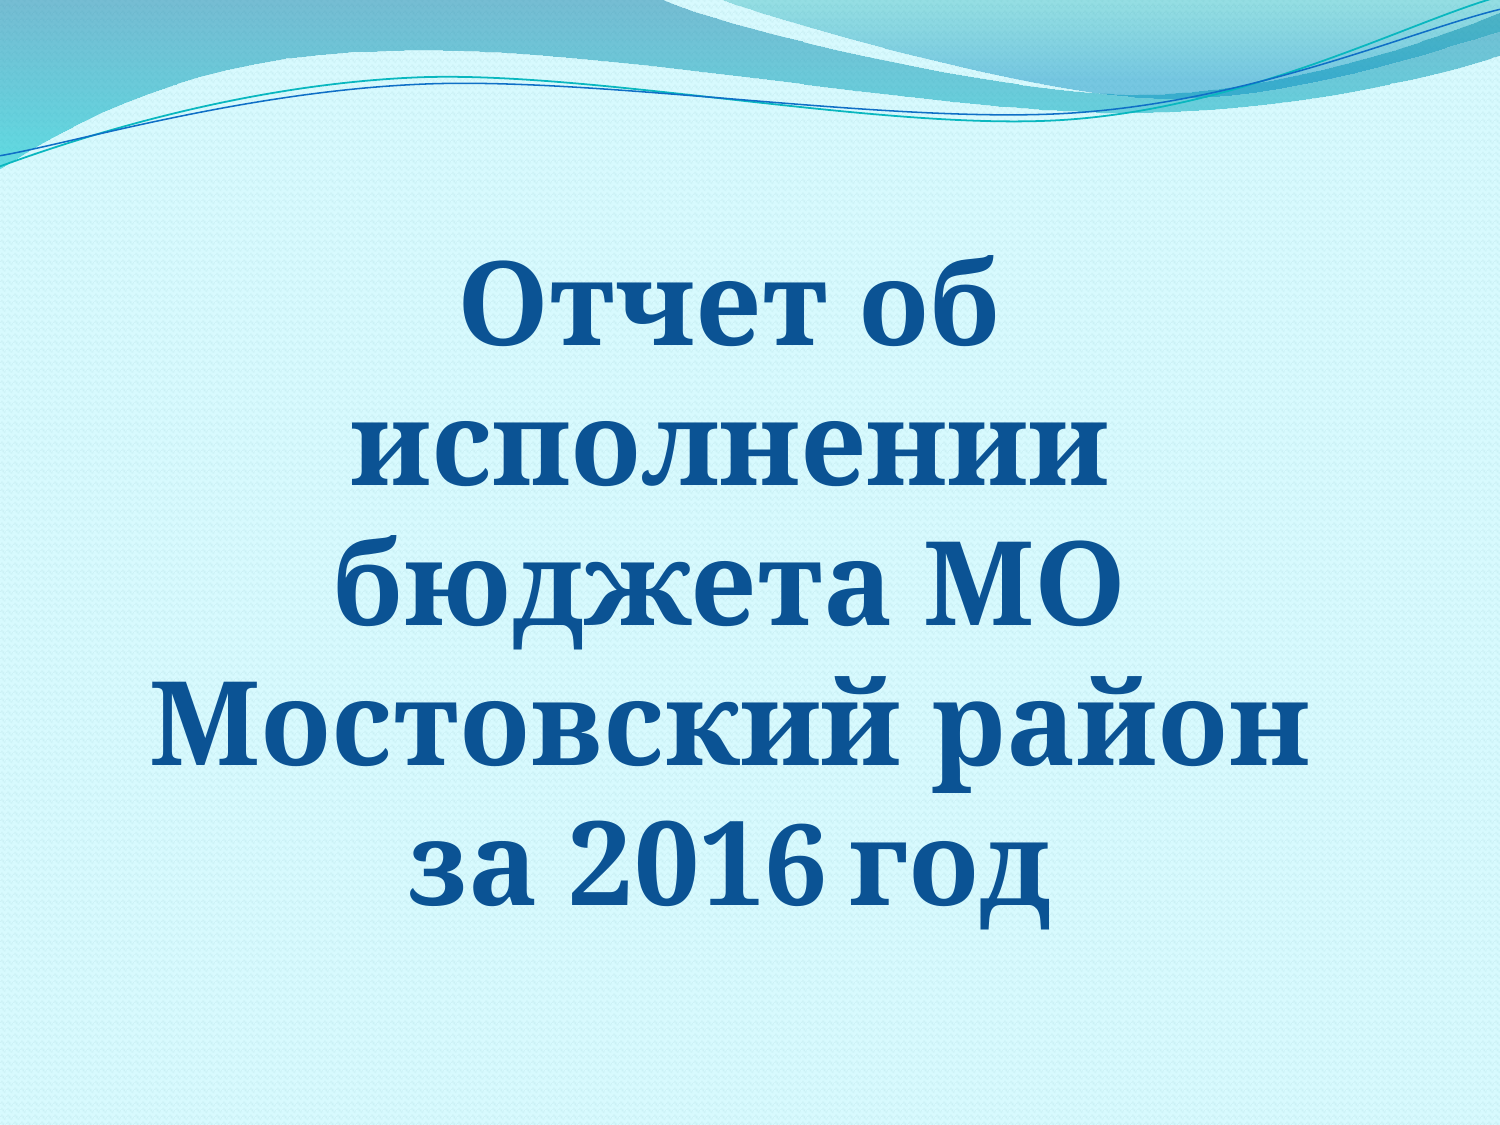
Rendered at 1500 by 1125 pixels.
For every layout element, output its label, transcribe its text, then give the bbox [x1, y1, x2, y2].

title Отчет об исполнении бюджета МО Мостовский район за 2016 год [87, 224, 1376, 929]
